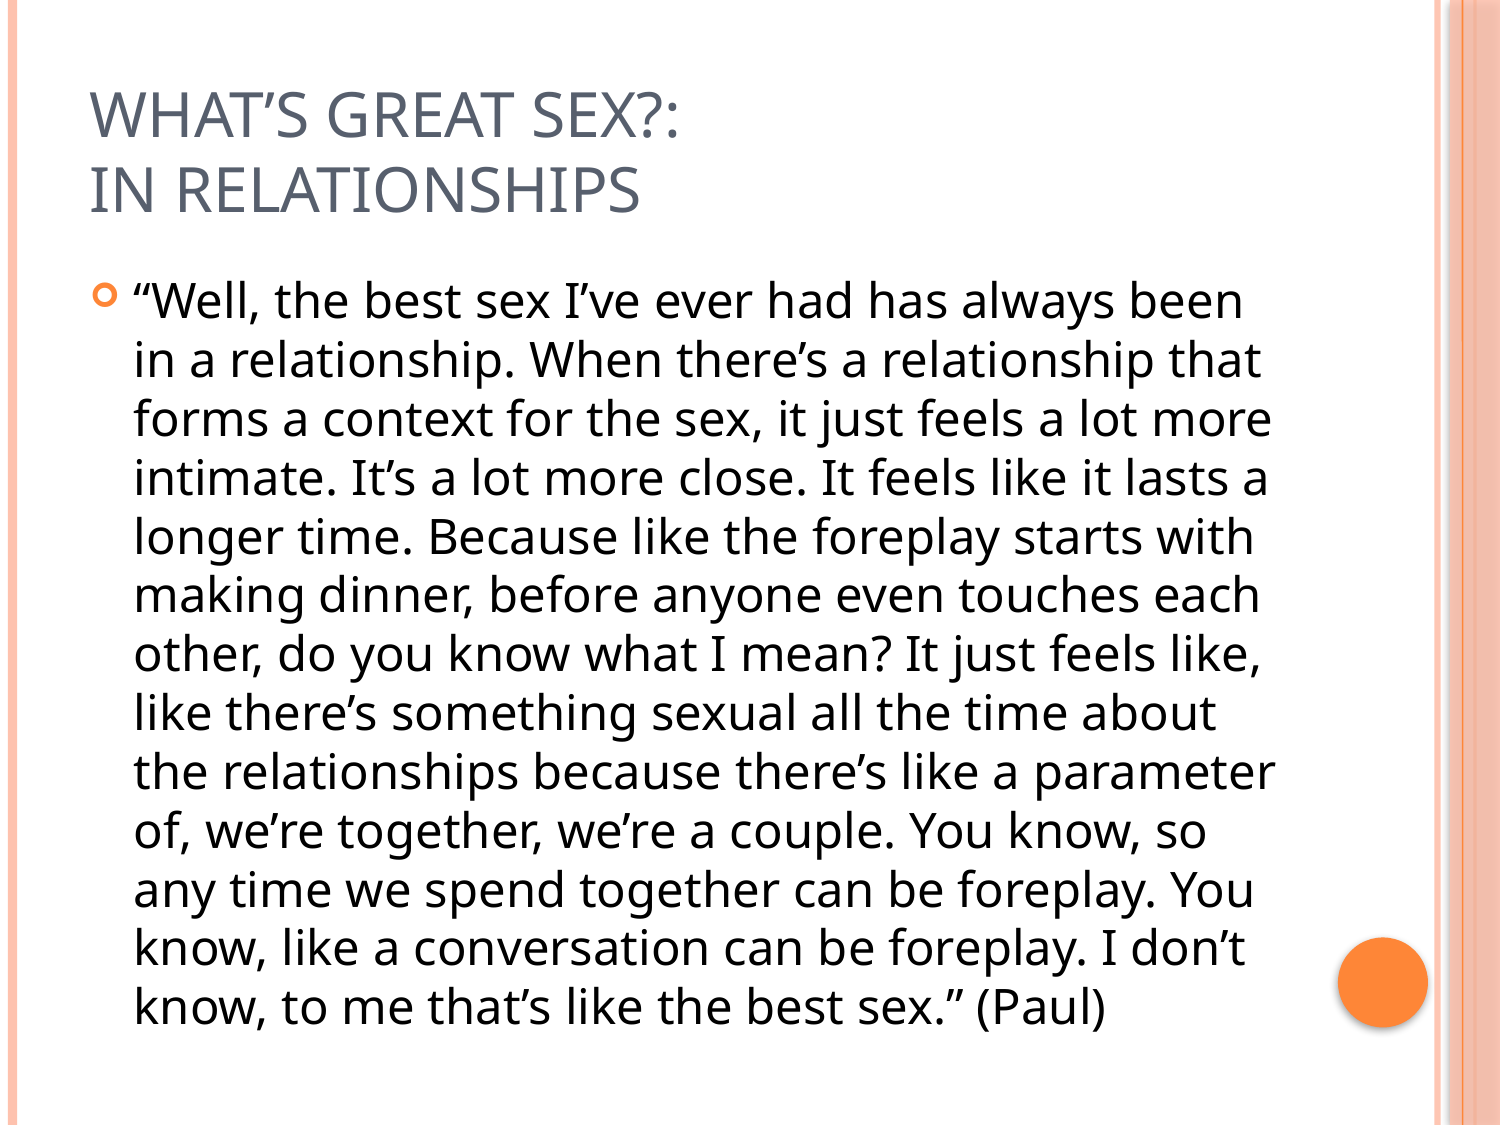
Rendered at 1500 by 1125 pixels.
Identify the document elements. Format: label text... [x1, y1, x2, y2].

list “Well, the best sex I’ve ever had has always been in a relationship. When there’s a relationship that forms a context for the sex, it just feels a lot more intimate. It’s a lot more close. It feels like it lasts a longer time. Because like the foreplay starts with making dinner, before anyone even touches each other, do you know what I mean? It just feels like, like there’s something sexual all the time about the relationships because there’s like a parameter of, we’re together, we’re a couple. You know, so any time we spend together can be foreplay. You know, like a conversation can be foreplay. I don’t know, to me that’s like the best sex.” (Paul) [75, 262, 1300, 1062]
title What’s Great Sex?: In Relationships [75, 45, 1300, 233]
